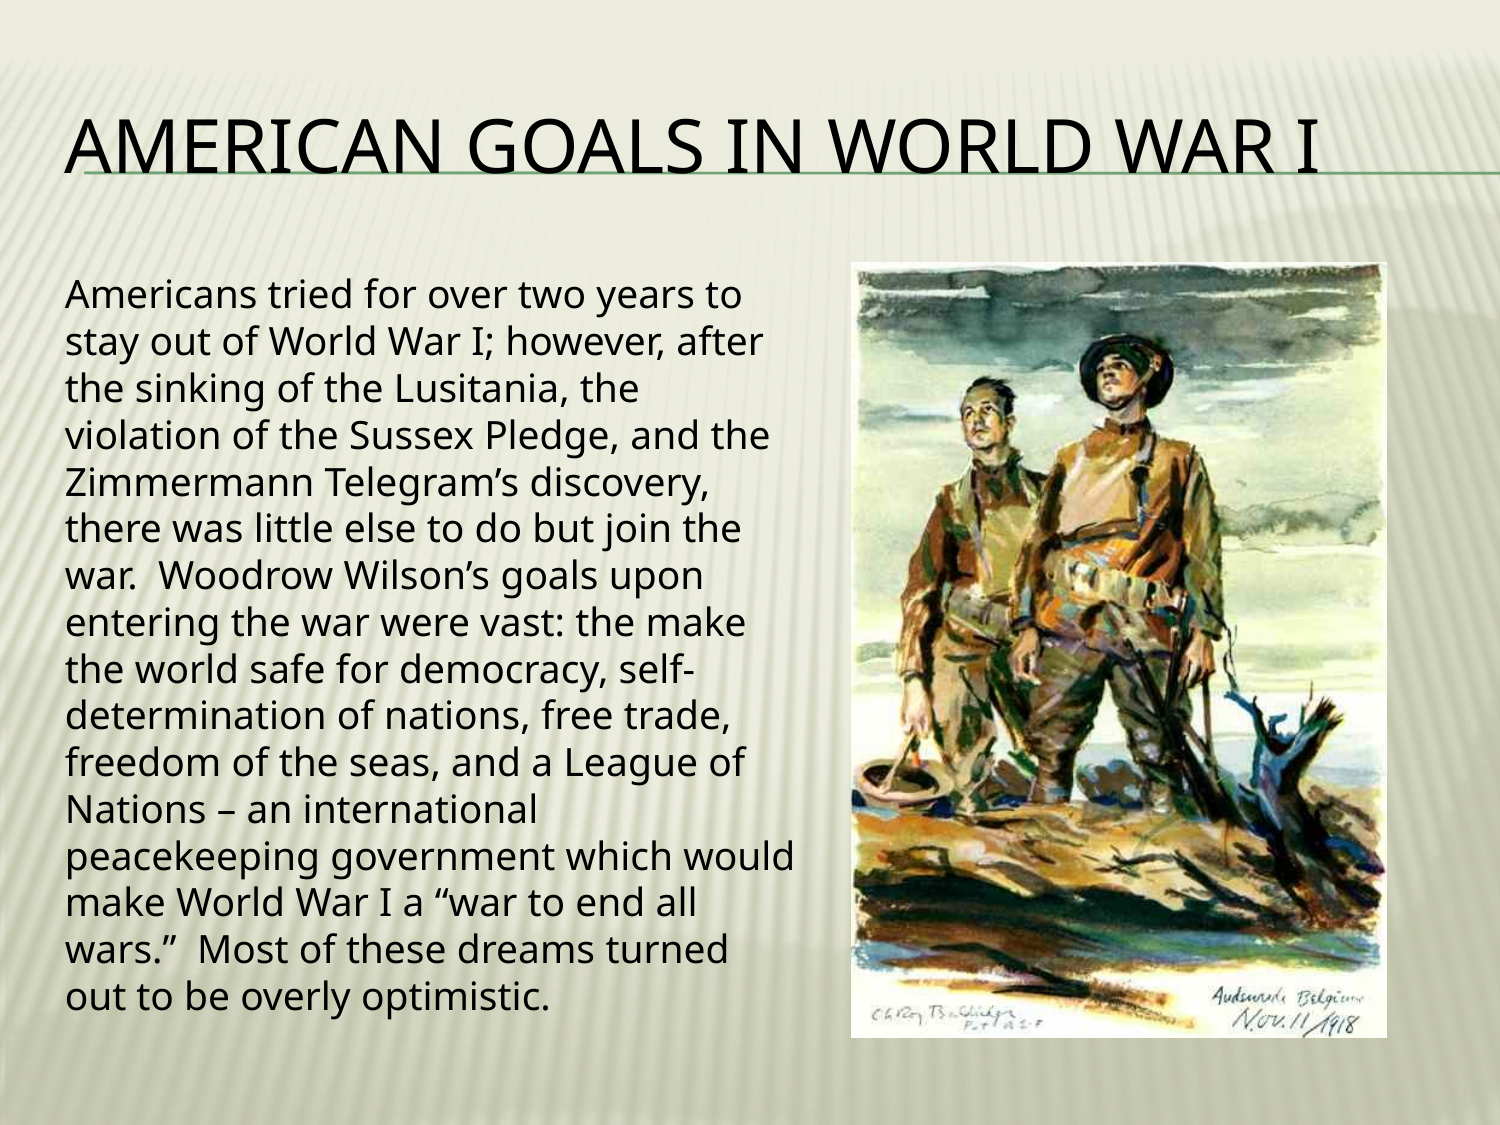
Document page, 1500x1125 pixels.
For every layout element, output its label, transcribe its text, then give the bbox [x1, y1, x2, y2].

list Americans tried for over two years to stay out of World War I; however, after the sinking of the Lusitania, the violation of the Sussex Pledge, and the Zimmermann Telegram’s discovery, there was little else to do but join the war. Woodrow Wilson’s goals upon entering the war were vast: the make the world safe for democracy, self-determination of nations, free trade, freedom of the seas, and a League of Nations – an international peacekeeping government which would make World War I a “war to end all wars.” Most of these dreams turned out to be overly optimistic. [50, 262, 813, 1038]
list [850, 262, 1387, 1038]
title American goals in World War I [49, 75, 1475, 213]
